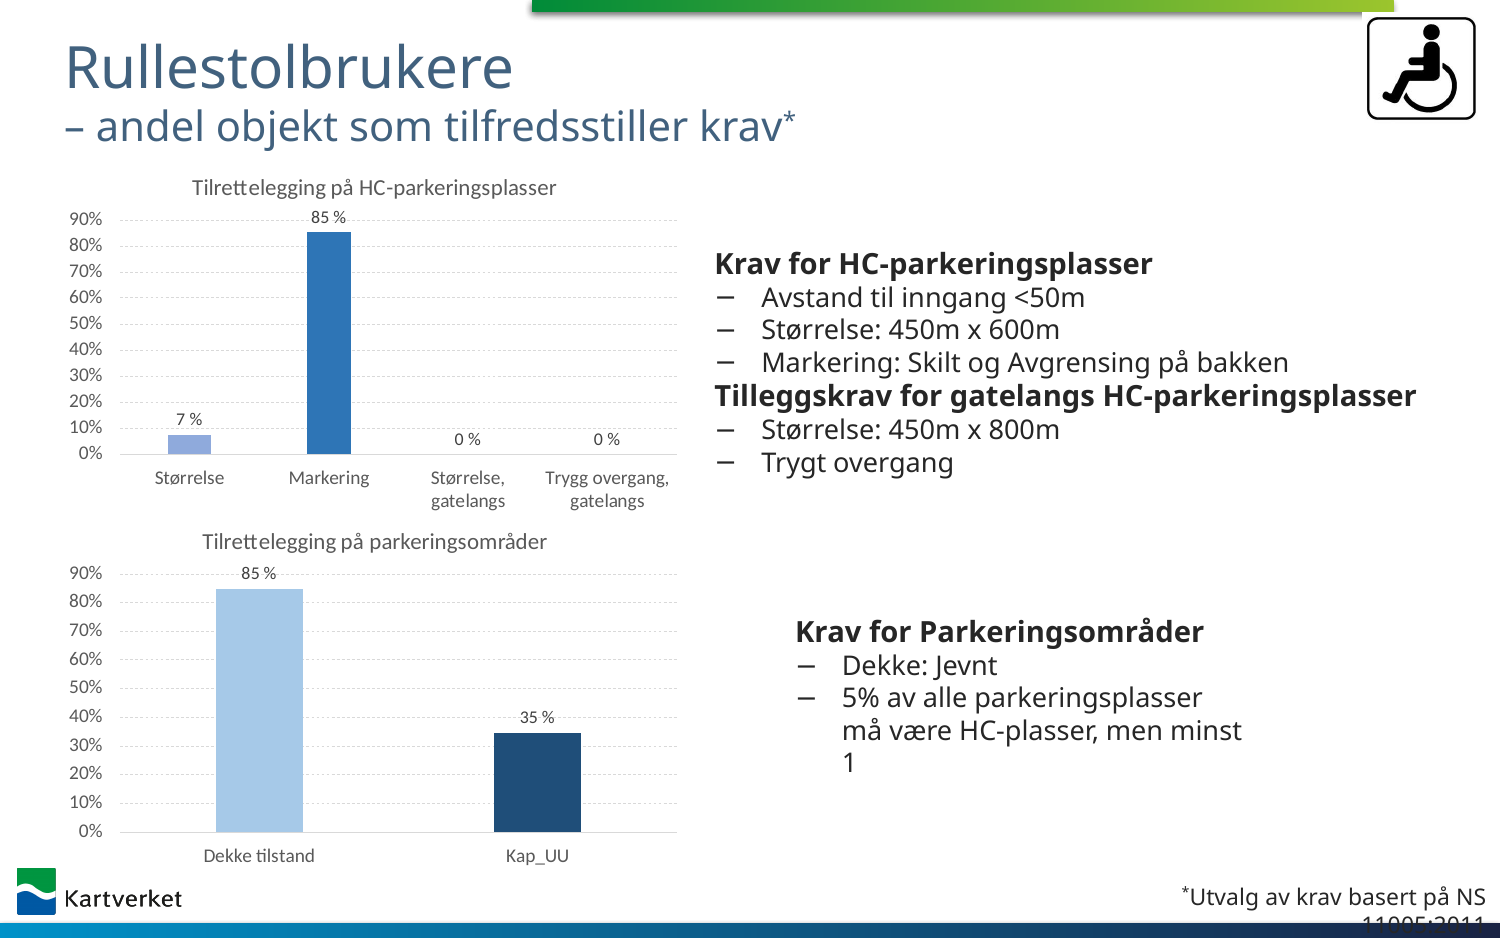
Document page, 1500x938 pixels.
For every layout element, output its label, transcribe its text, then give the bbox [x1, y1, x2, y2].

text_box *Utvalg av krav basert på NS 11005:2011 [1068, 873, 1500, 938]
text_box Rullestolbrukere – andel objekt som tilfredsstiller krav* [49, 25, 1431, 158]
text_box Krav for Parkeringsområder Dekke: Jevnt 5% av alle parkeringsplasser må være HC-plasser, men minst 1 [780, 605, 1261, 786]
picture [1362, 12, 1481, 126]
picture [62, 166, 688, 519]
text_box Krav for HC-parkeringsplasser Avstand til inngang <50m Størrelse: 450m x 600m Markering: Skilt og Avgrensing på bakken Tilleggskrav for gatelangs HC-parkeringsplasser Størrelse: 450m x 800m Trygt overgang [699, 237, 1433, 485]
picture [62, 520, 688, 874]
